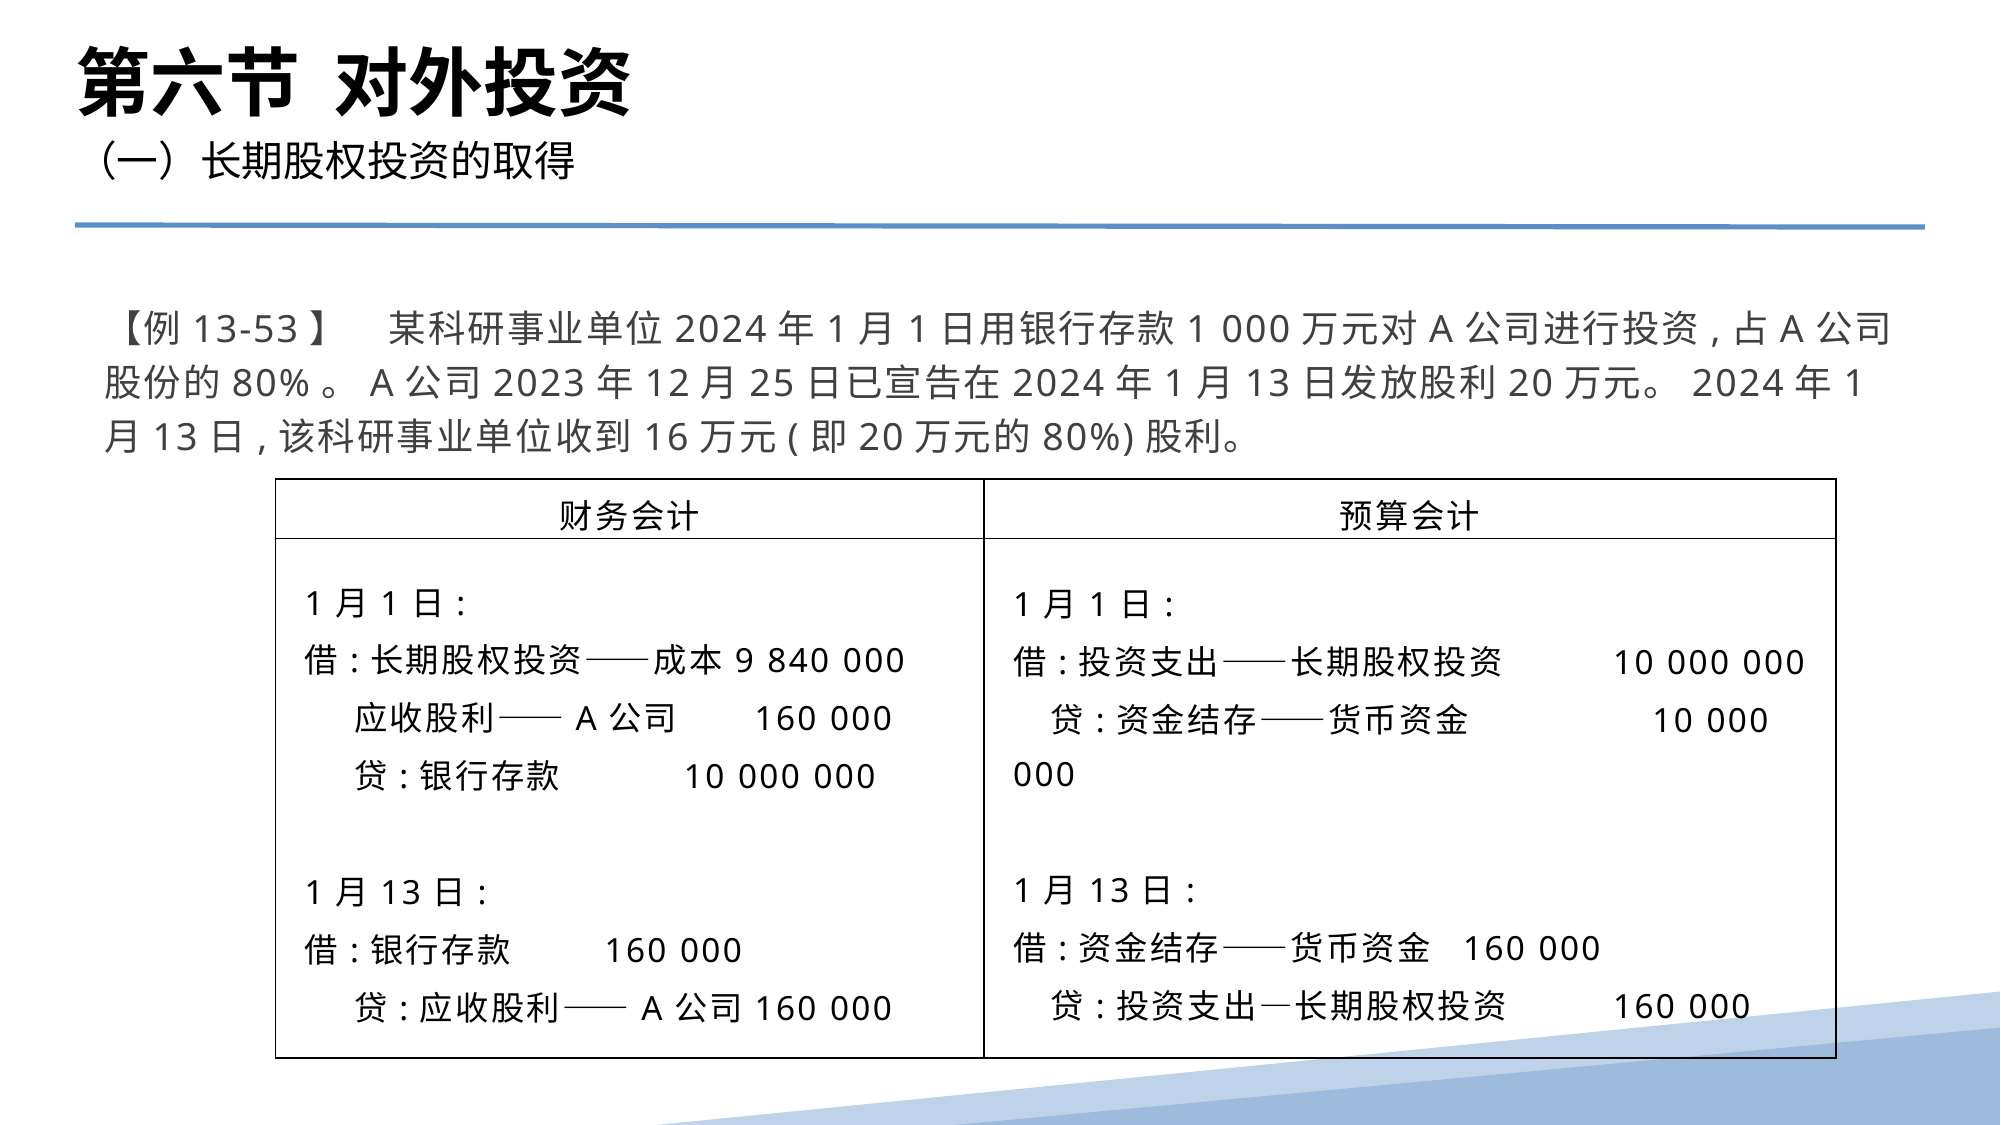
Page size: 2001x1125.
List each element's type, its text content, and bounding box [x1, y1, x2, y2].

table_cell 1月1日: 借:长期股权投资——成本9 840 000 应收股利——A公司 160 000 贷:银行存款 10 000 000 1月13日: 借:银行存款 160 000 贷:应收股利——A公司 160 000 [276, 539, 983, 1057]
table_header 预算会计 [985, 480, 1835, 538]
table_cell 1月1日: 借:投资支出——长期股权投资 10 000 000 贷:资金结存——货币资金 10 000 000 1月13日: 借:资金结存——货币资金 160 000 贷:投资支出—长期股权投资 160 000 [985, 539, 1835, 991]
text_box （一）长期股权投资的取得 [75, 124, 1925, 200]
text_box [656, 991, 2000, 1125]
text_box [74, 224, 1925, 228]
text_box 【例13-53】 某科研事业单位2024年1月1日用银行存款1 000万元对A公司进行投资,占A公司股份的80%。A公司2023年12月25日已宣告在2024年1月13日发放股利20万元。2024年1月13日,该科研事业单位收到16万元(即20万元的80%)股利。 [93, 252, 1920, 502]
text_box 第六节 对外投资 [75, 24, 1925, 124]
table_header 财务会计 [276, 480, 983, 538]
